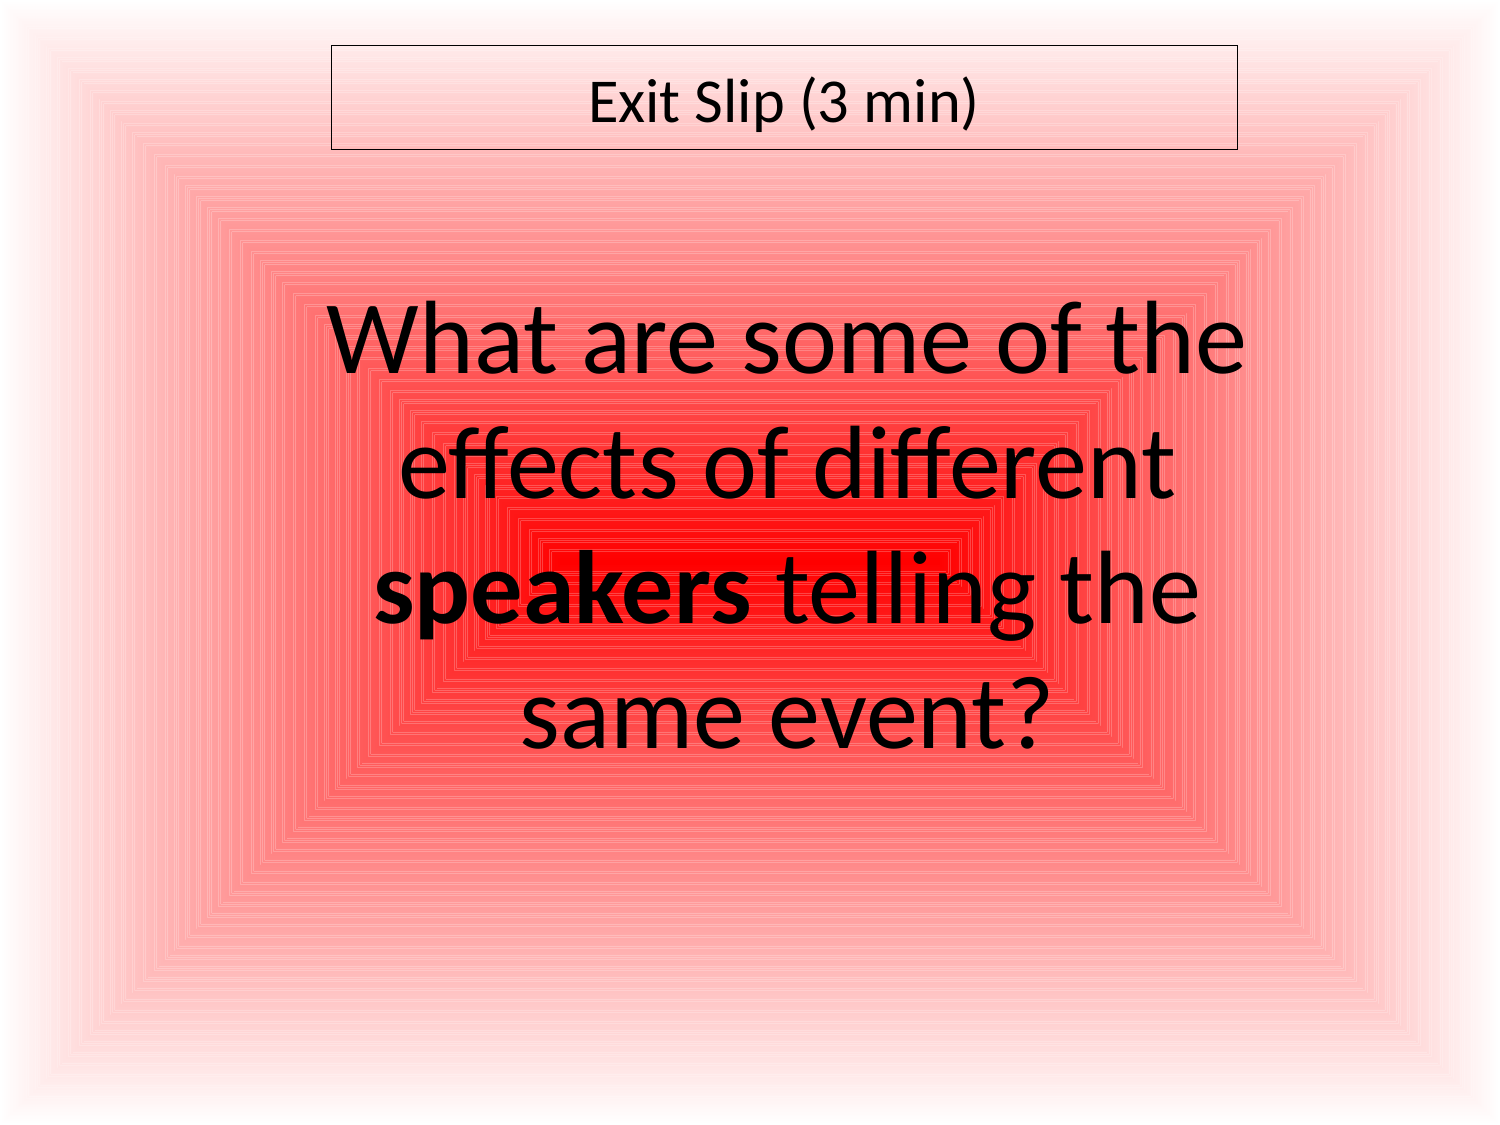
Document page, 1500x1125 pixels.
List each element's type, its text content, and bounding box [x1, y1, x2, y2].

text_box Exit Slip (3 min) [331, 45, 1238, 150]
text_box What are some of the effects of different speakers telling the same event? [287, 262, 1288, 777]
